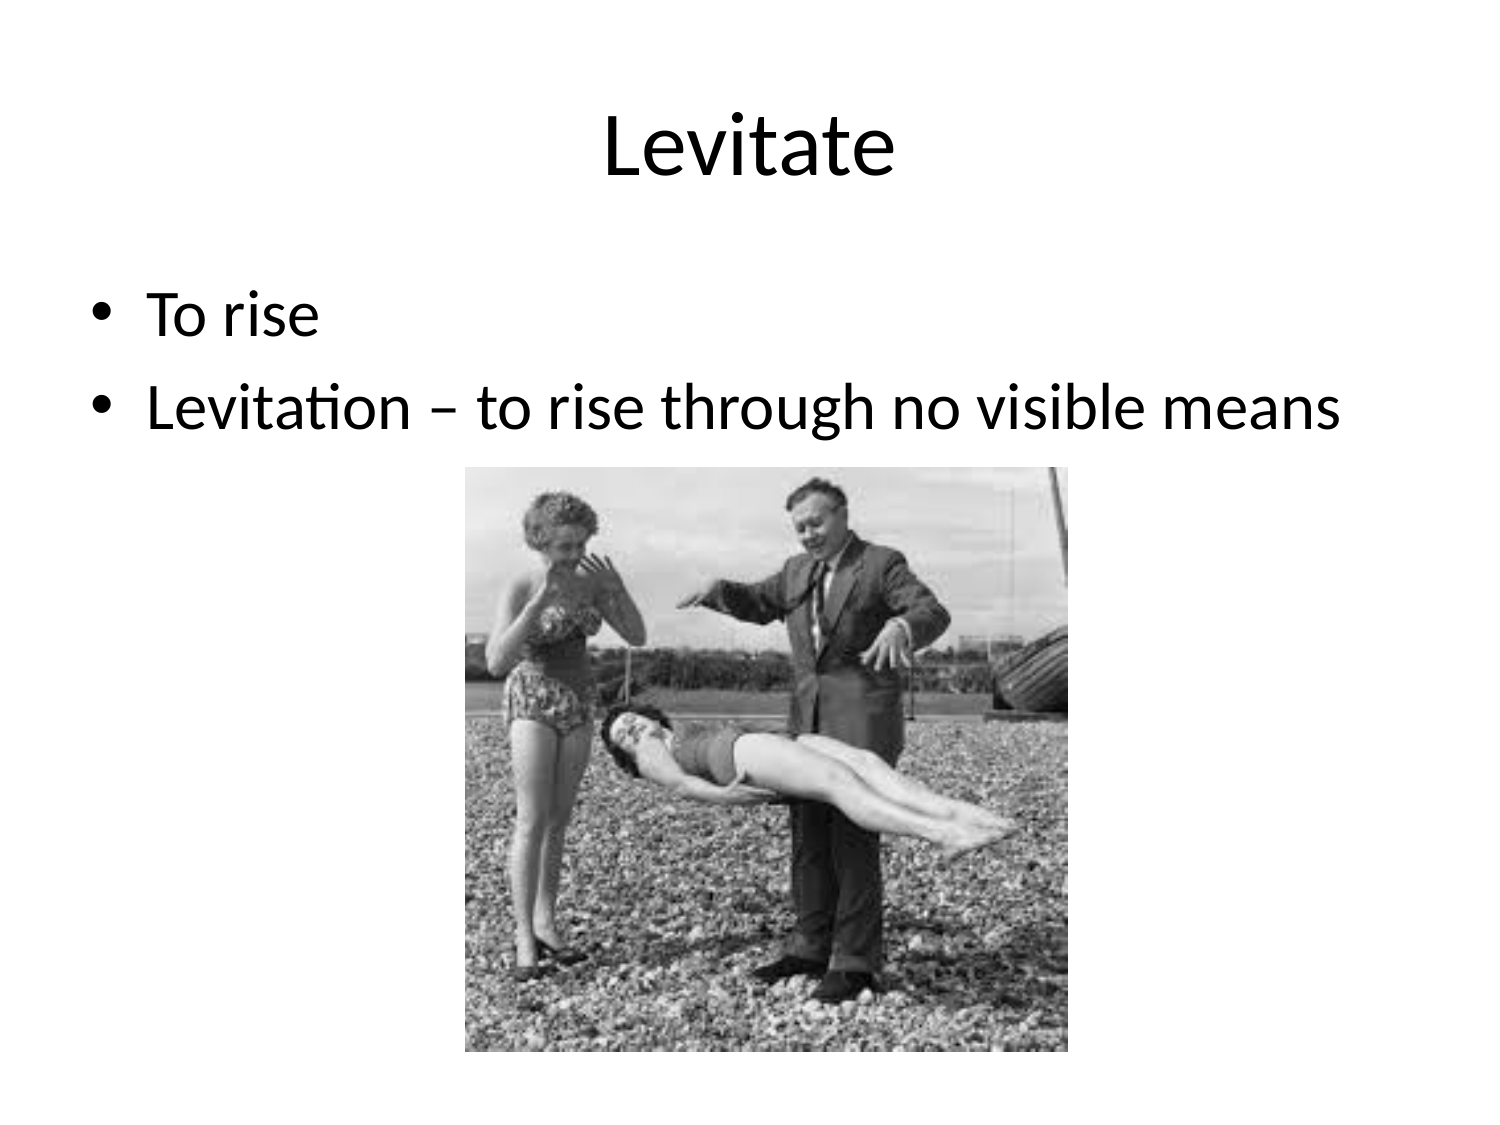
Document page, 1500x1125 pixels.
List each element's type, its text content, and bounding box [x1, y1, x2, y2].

list To rise Levitation – to rise through no visible means [75, 262, 1425, 1005]
picture [464, 467, 1068, 1053]
title Levitate [75, 45, 1425, 233]
